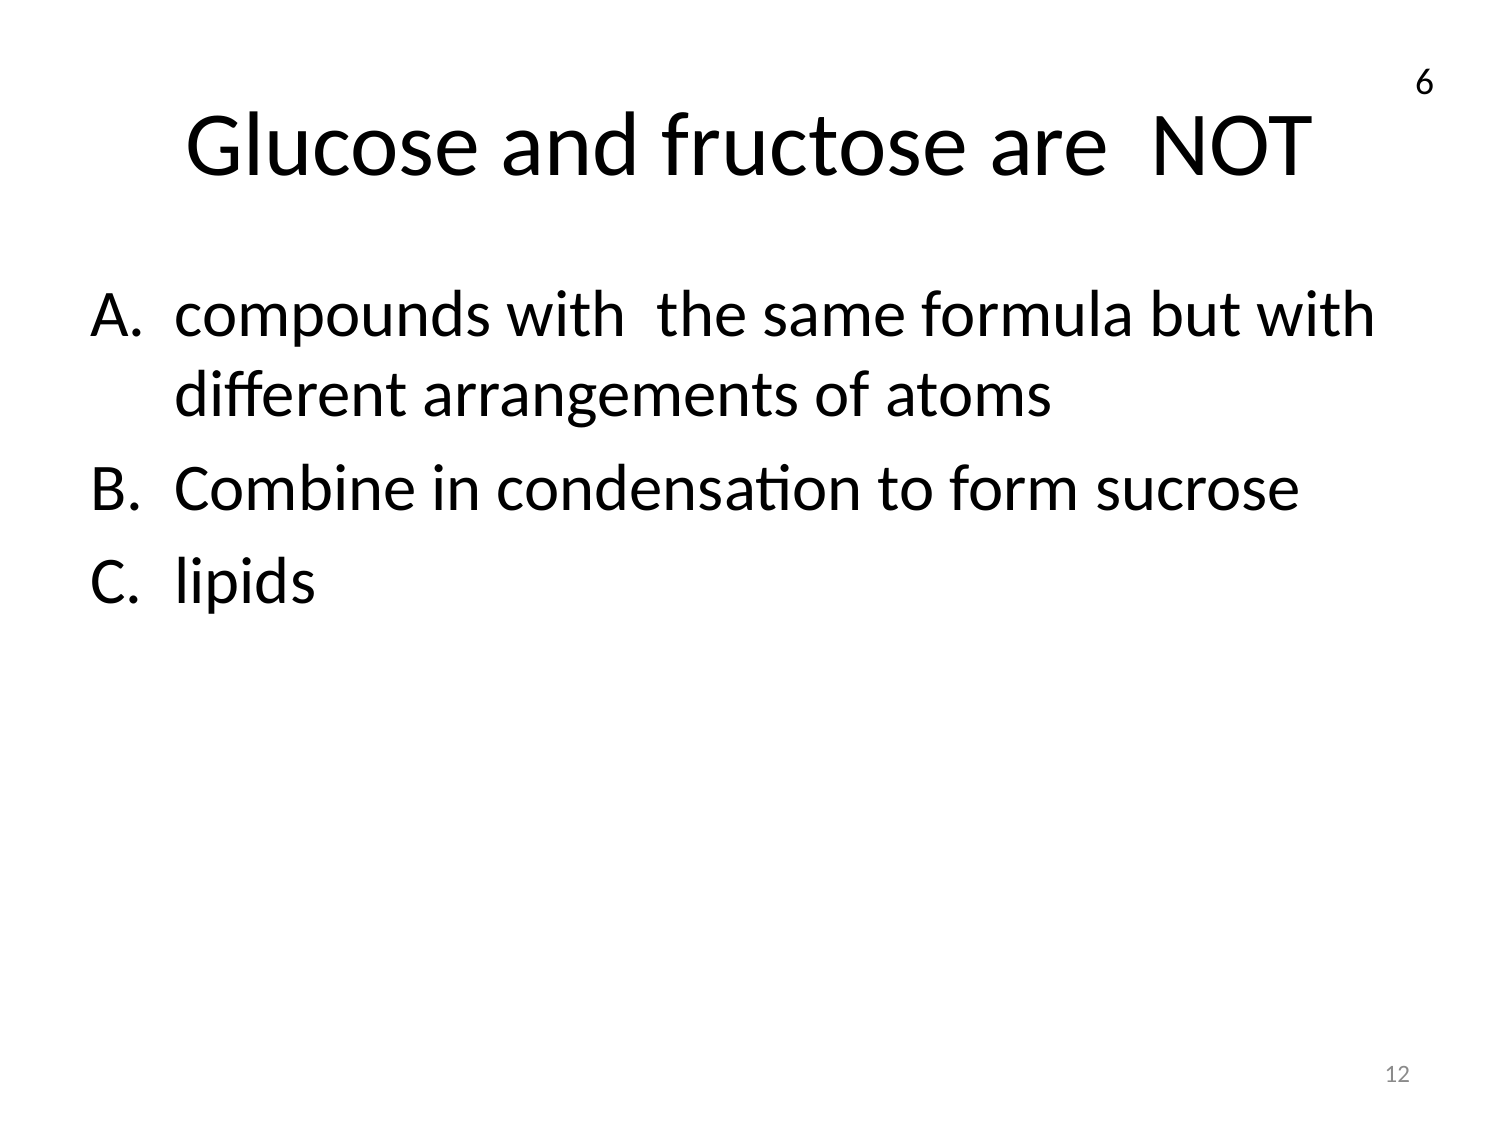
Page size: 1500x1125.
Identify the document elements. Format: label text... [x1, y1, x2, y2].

text_box 6 [1400, 49, 1450, 110]
slide_number 12 [1074, 1042, 1425, 1103]
list compounds with the same formula but with different arrangements of atoms Combine in condensation to form sucrose lipids [75, 262, 1425, 1005]
title Glucose and fructose are NOT [75, 45, 1425, 233]
